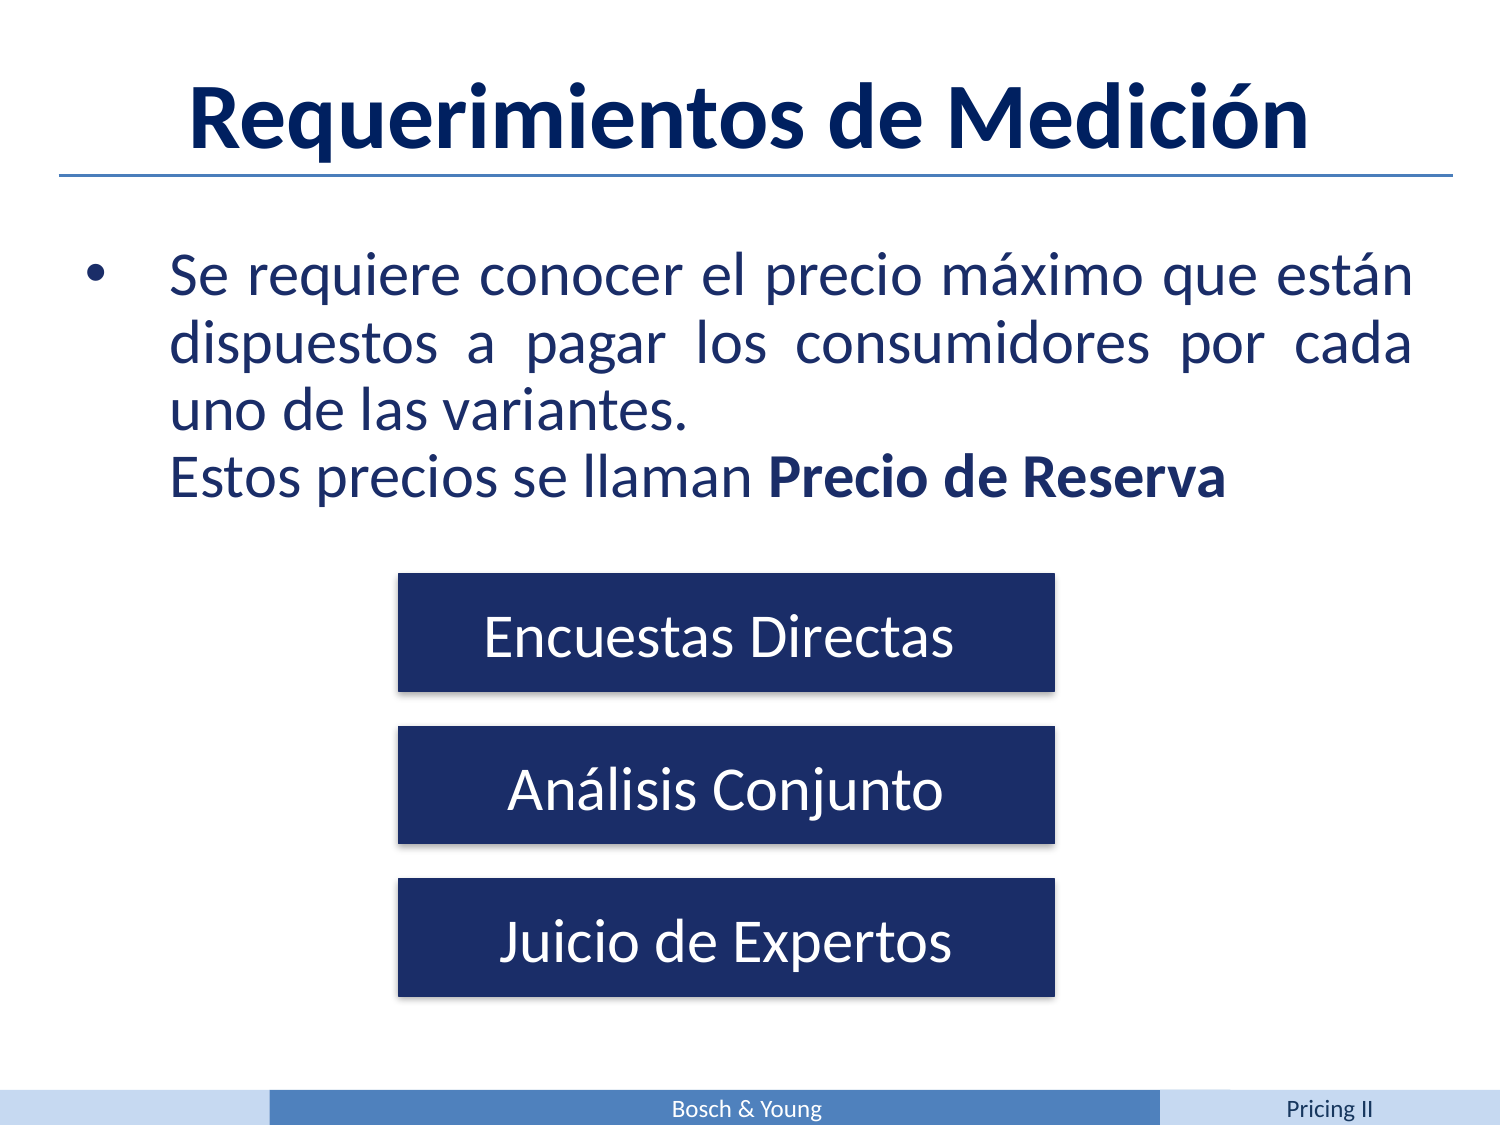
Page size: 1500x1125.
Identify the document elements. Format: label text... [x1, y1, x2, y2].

text_box Requerimientos de Medición [35, 47, 1465, 175]
text_box Se requiere conocer el precio máximo que están dispuestos a pagar los consumidores por cada uno de las variantes. Estos precios se llaman Precio de Reserva [70, 234, 1430, 627]
text_box Bosch & Young [272, 1088, 1158, 1125]
text_box Juicio de Expertos [398, 878, 1055, 997]
text_box [0, 1088, 272, 1125]
text_box Análisis Conjunto [398, 726, 1055, 844]
text_box Encuestas Directas [398, 573, 1055, 692]
text_box Pricing II [1158, 1088, 1500, 1125]
